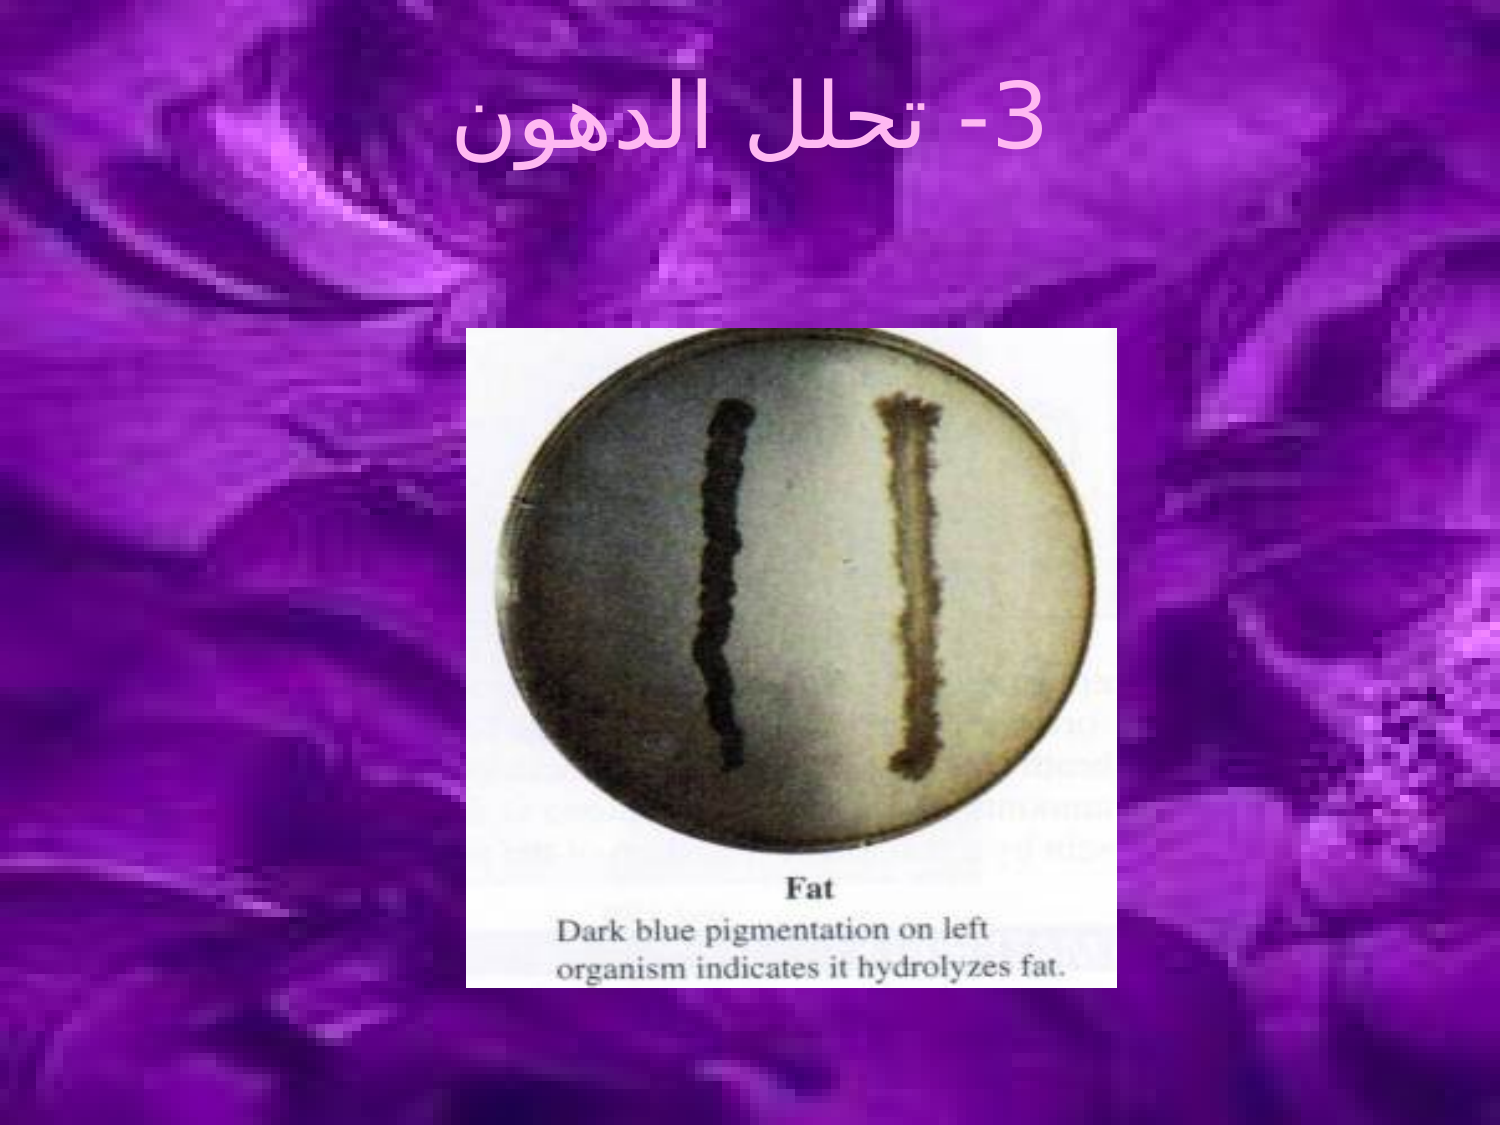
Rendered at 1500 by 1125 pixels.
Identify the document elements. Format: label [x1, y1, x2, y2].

list [0, 0, 1500, 1125]
picture [466, 328, 1117, 988]
